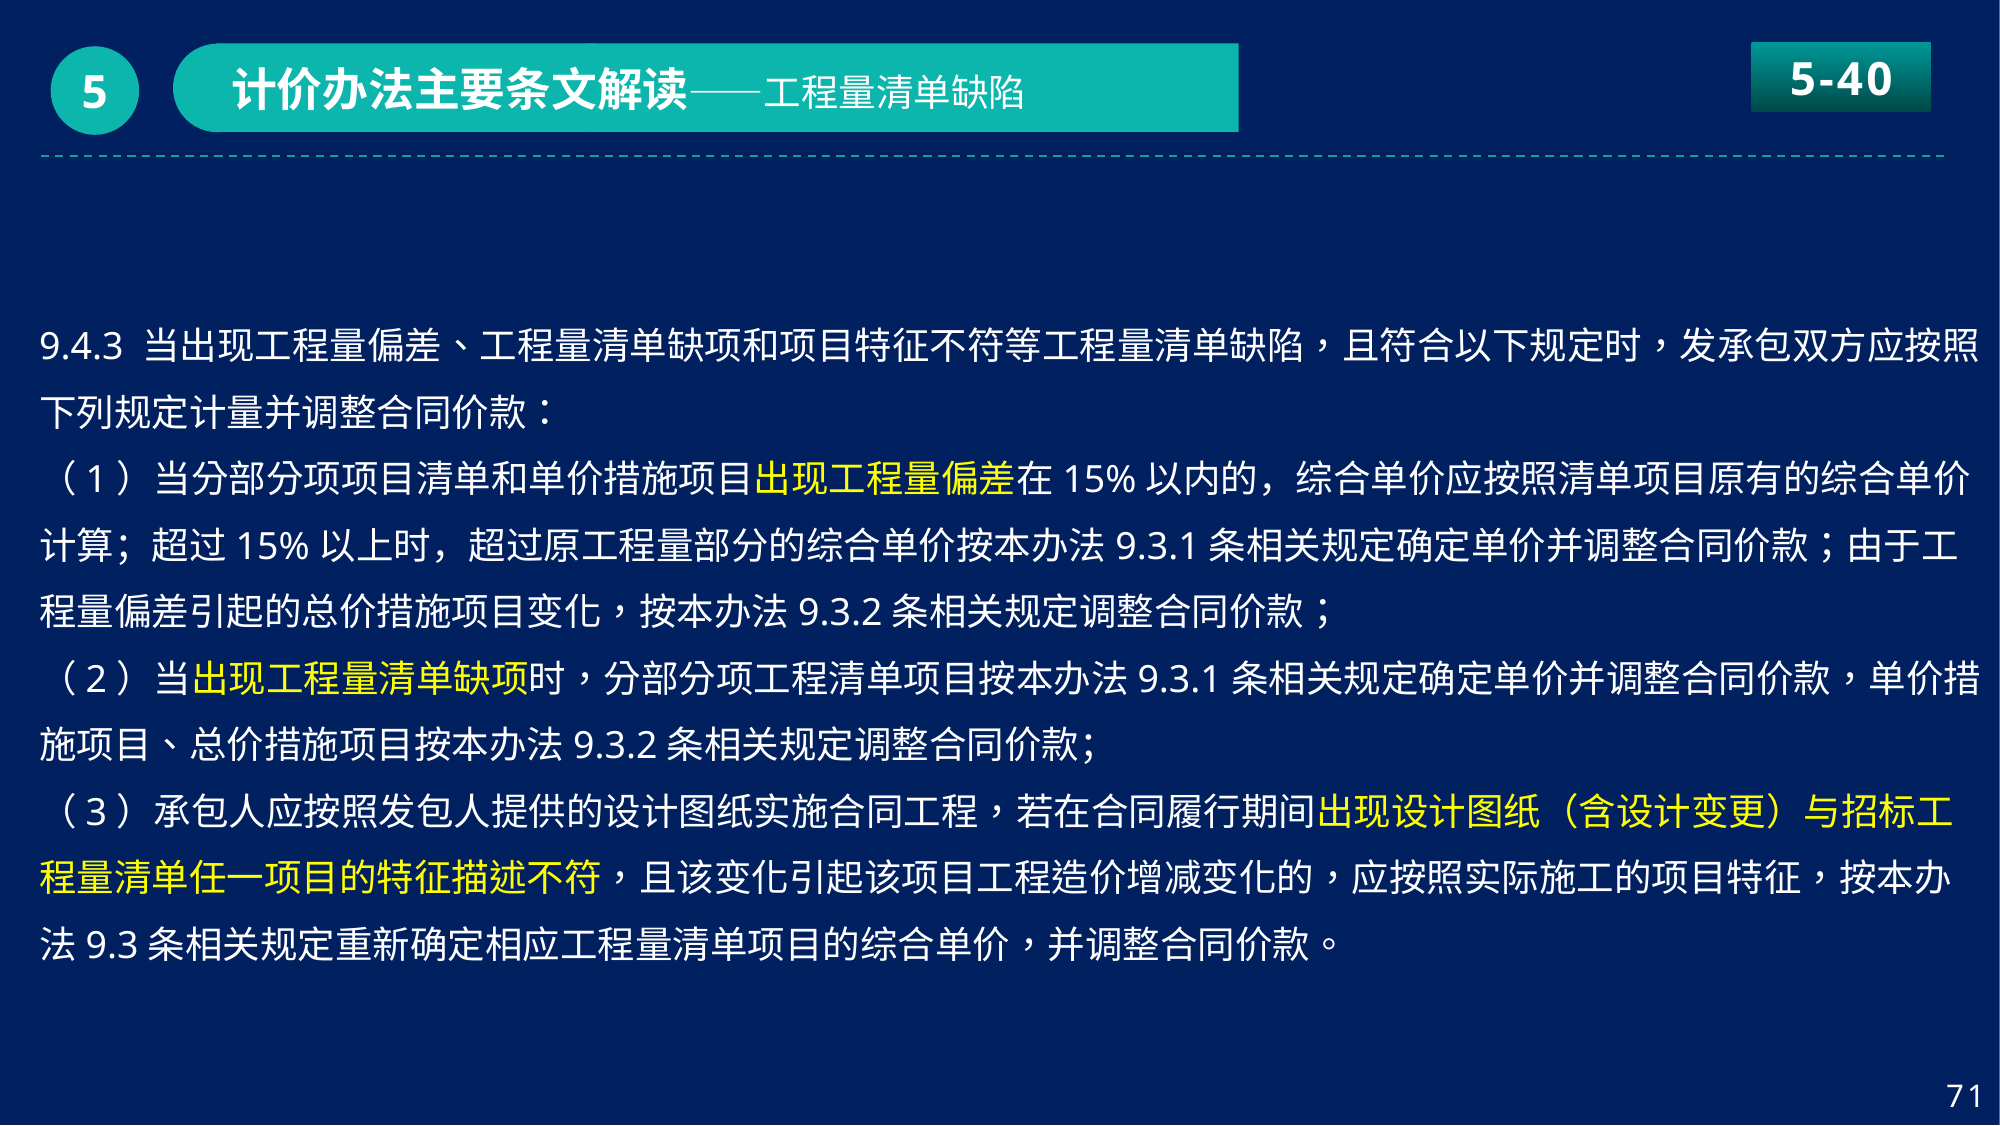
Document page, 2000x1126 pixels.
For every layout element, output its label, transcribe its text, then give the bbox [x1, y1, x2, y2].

text_box 9.4.3 当出现工程量偏差、工程量清单缺项和项目特征不符等工程量清单缺陷，且符合以下规定时，发承包双方应按照下列规定计量并调整合同价款： （1）当分部分项项目清单和单价措施项目出现工程量偏差在15%以内的，综合单价应按照清单项目原有的综合单价计算；超过15%以上时，超过原工程量部分的综合单价按本办法9.3.1条相关规定确定单价并调整合同价款；由于工程量偏差引起的总价措施项目变化，按本办法9.3.2条相关规定调整合同价款； （2）当出现工程量清单缺项时，分部分项工程清单项目按本办法9.3.1条相关规定确定单价并调整合同价款，单价措施项目、总价措施项目按本办法9.3.2条相关规定调整合同价款； （3）承包人应按照发包人提供的设计图纸实施合同工程，若在合同履行期间出现设计图纸（含设计变更）与招标工程量清单任一项目的特征描述不符，且该变化引起该项目工程造价增减变化的，应按照实际施工的项目特征，按本办法9.3条相关规定重新确定相应工程量清单项目的综合单价，并调整合同价款。 [24, 293, 2000, 973]
text_box 71 [1905, 1065, 2000, 1126]
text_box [40, 43, 1950, 157]
